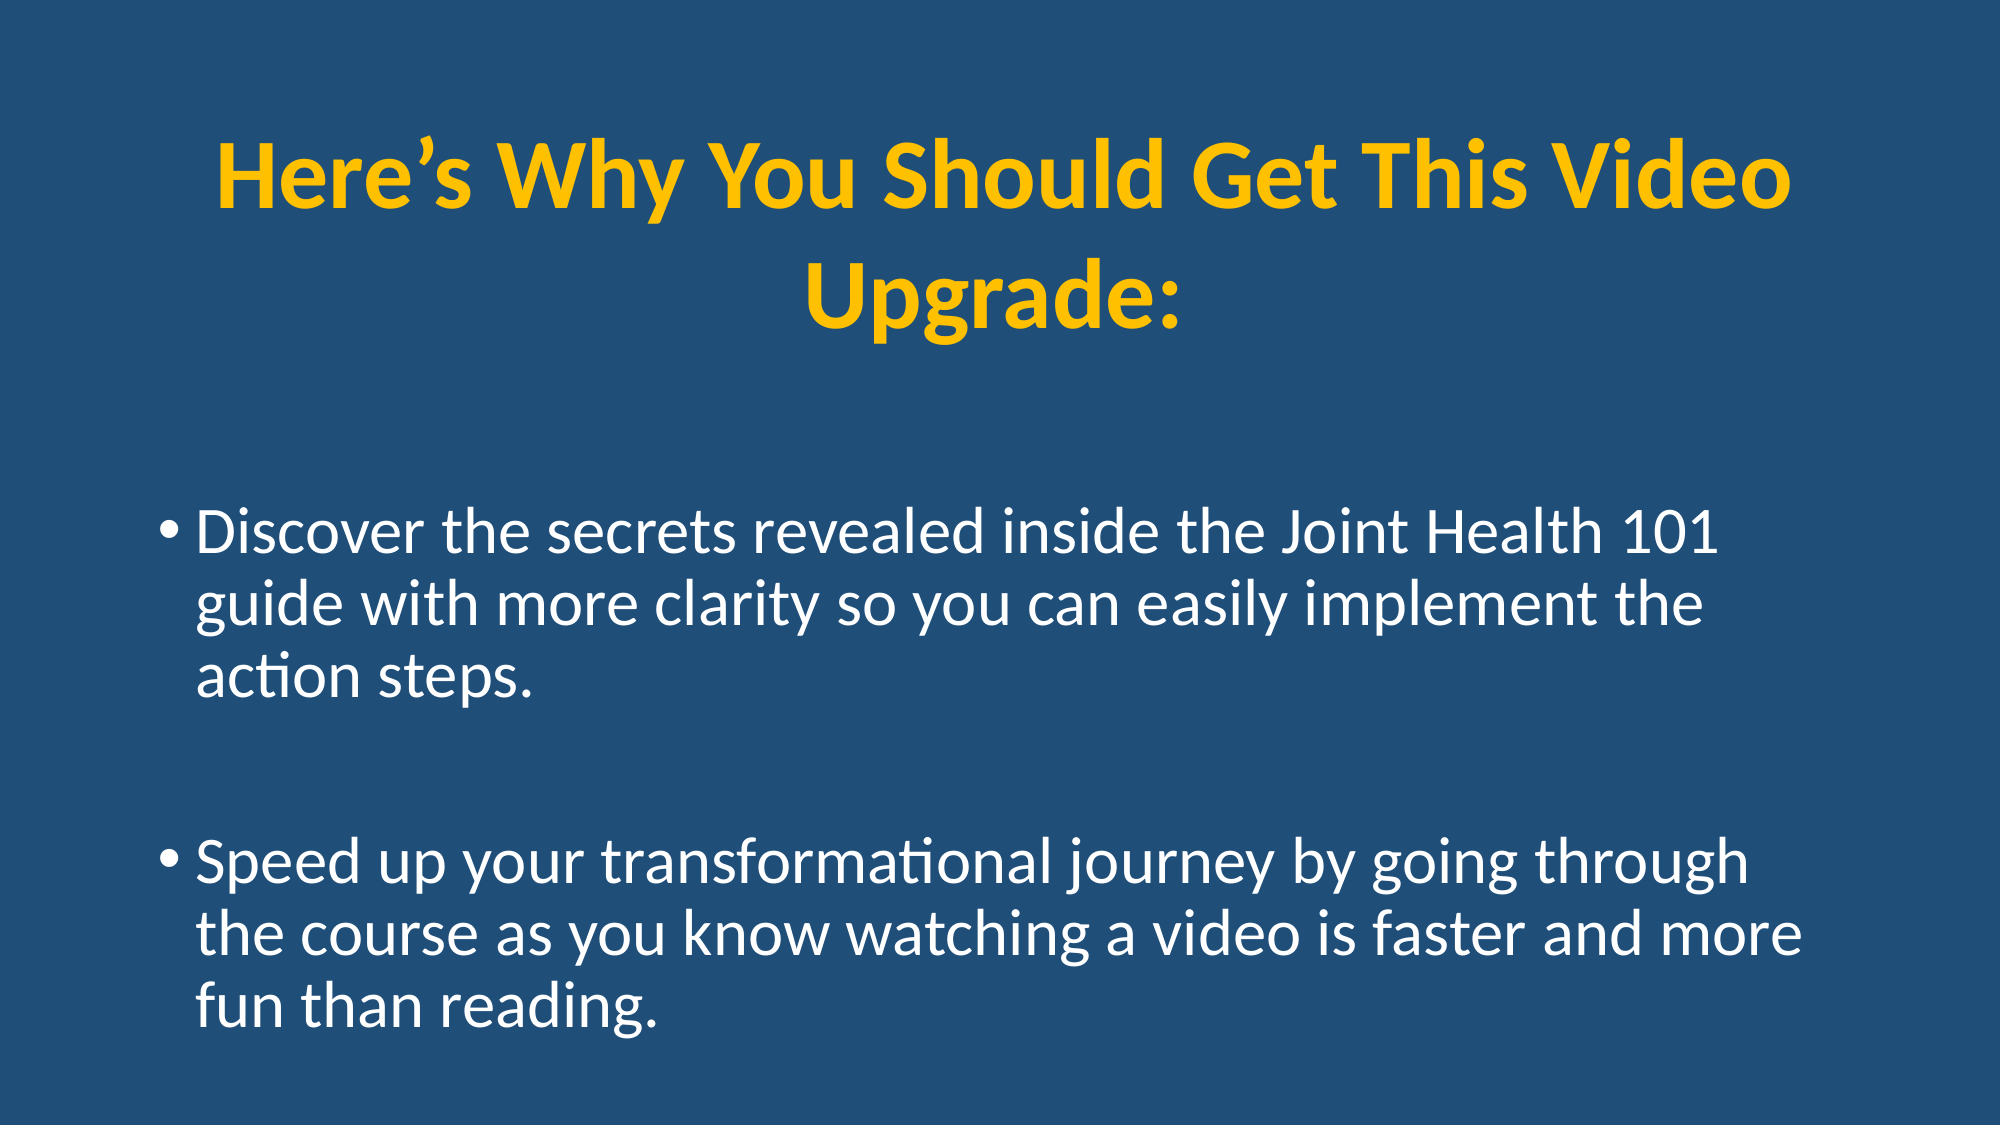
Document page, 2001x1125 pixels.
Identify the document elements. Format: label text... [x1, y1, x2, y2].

text_box Here’s Why You Should Get This Video Upgrade: [177, 100, 1833, 356]
list Discover the secrets revealed inside the Joint Health 101 guide with more clarity so you can easily implement the action steps. Speed up your transformational journey by going through the course as you know watching a video is faster and more fun than reading. [142, 488, 1868, 1014]
